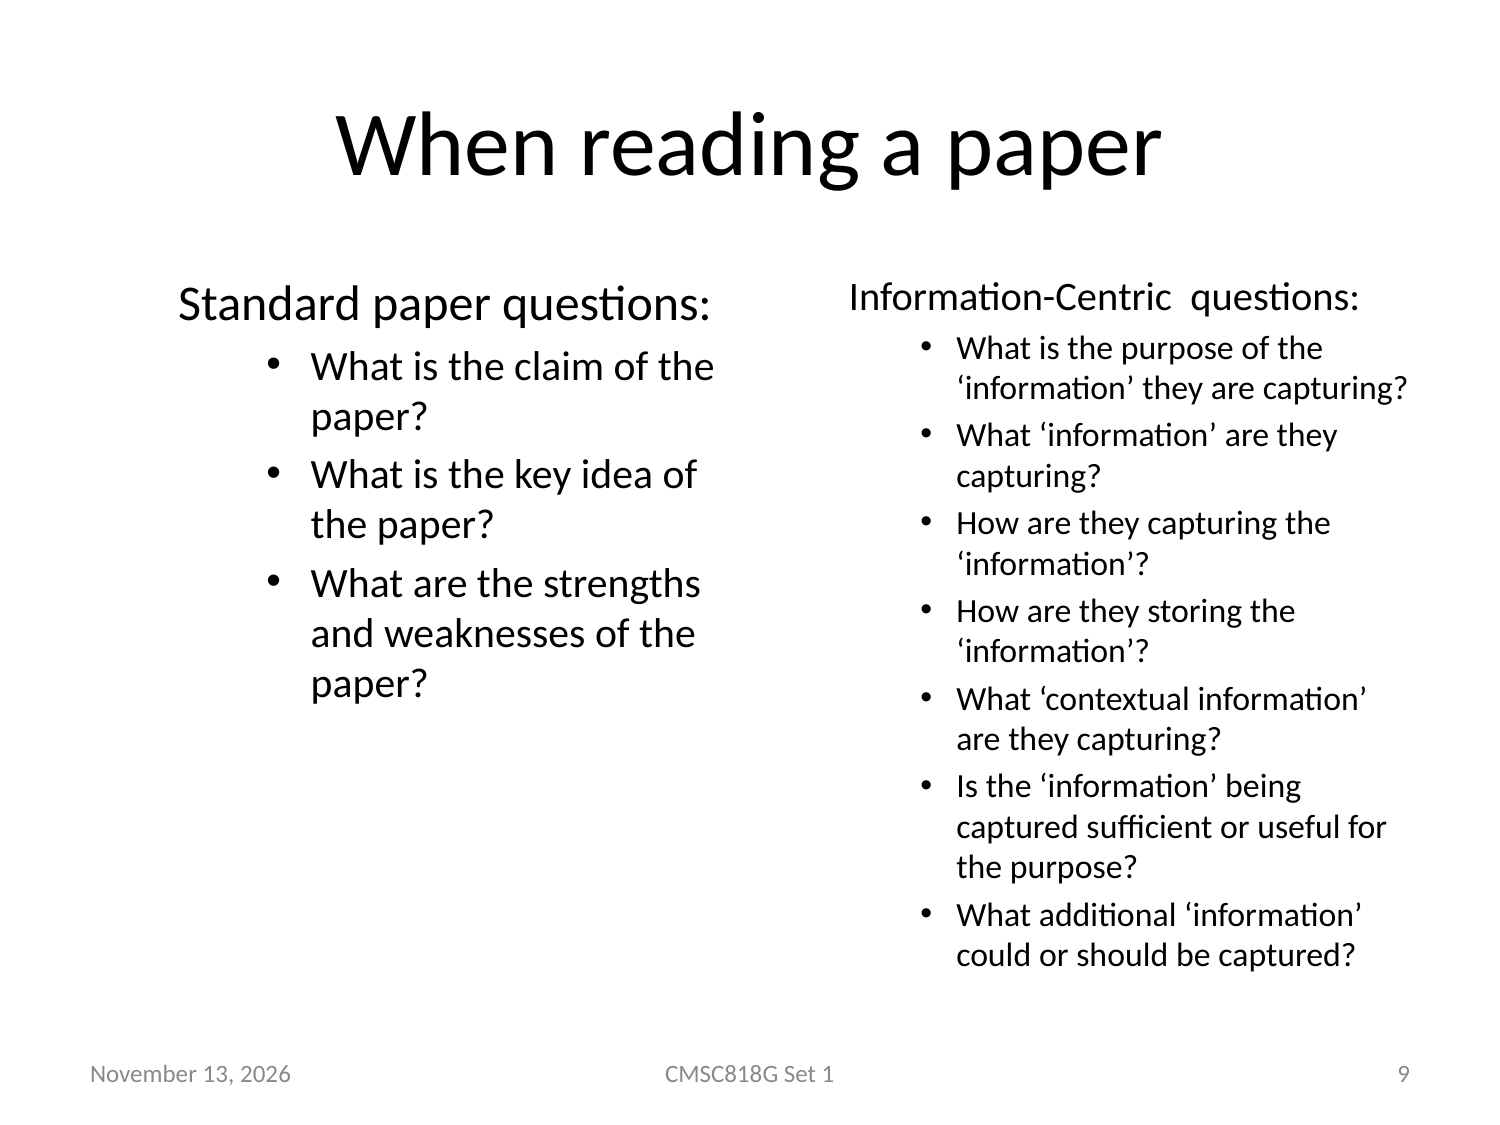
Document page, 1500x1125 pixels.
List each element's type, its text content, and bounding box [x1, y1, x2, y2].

footer CMSC818G Set 1 [512, 1042, 988, 1103]
title When reading a paper [75, 45, 1425, 233]
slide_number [75, 1042, 425, 1103]
list Standard paper questions: What is the claim of the paper? What is the key idea of the paper? What are the strengths and weaknesses of the paper? [75, 262, 738, 1005]
list Information-Centric questions: What is the purpose of the ‘information’ they are capturing? What ‘information’ are they capturing? How are they capturing the ‘information’? How are they storing the ‘information’? What ‘contextual information’ are they capturing? Is the ‘information’ being captured sufficient or useful for the purpose? What additional ‘information’ could or should be captured? [762, 262, 1425, 1005]
slide_number 9 [1074, 1042, 1425, 1103]
